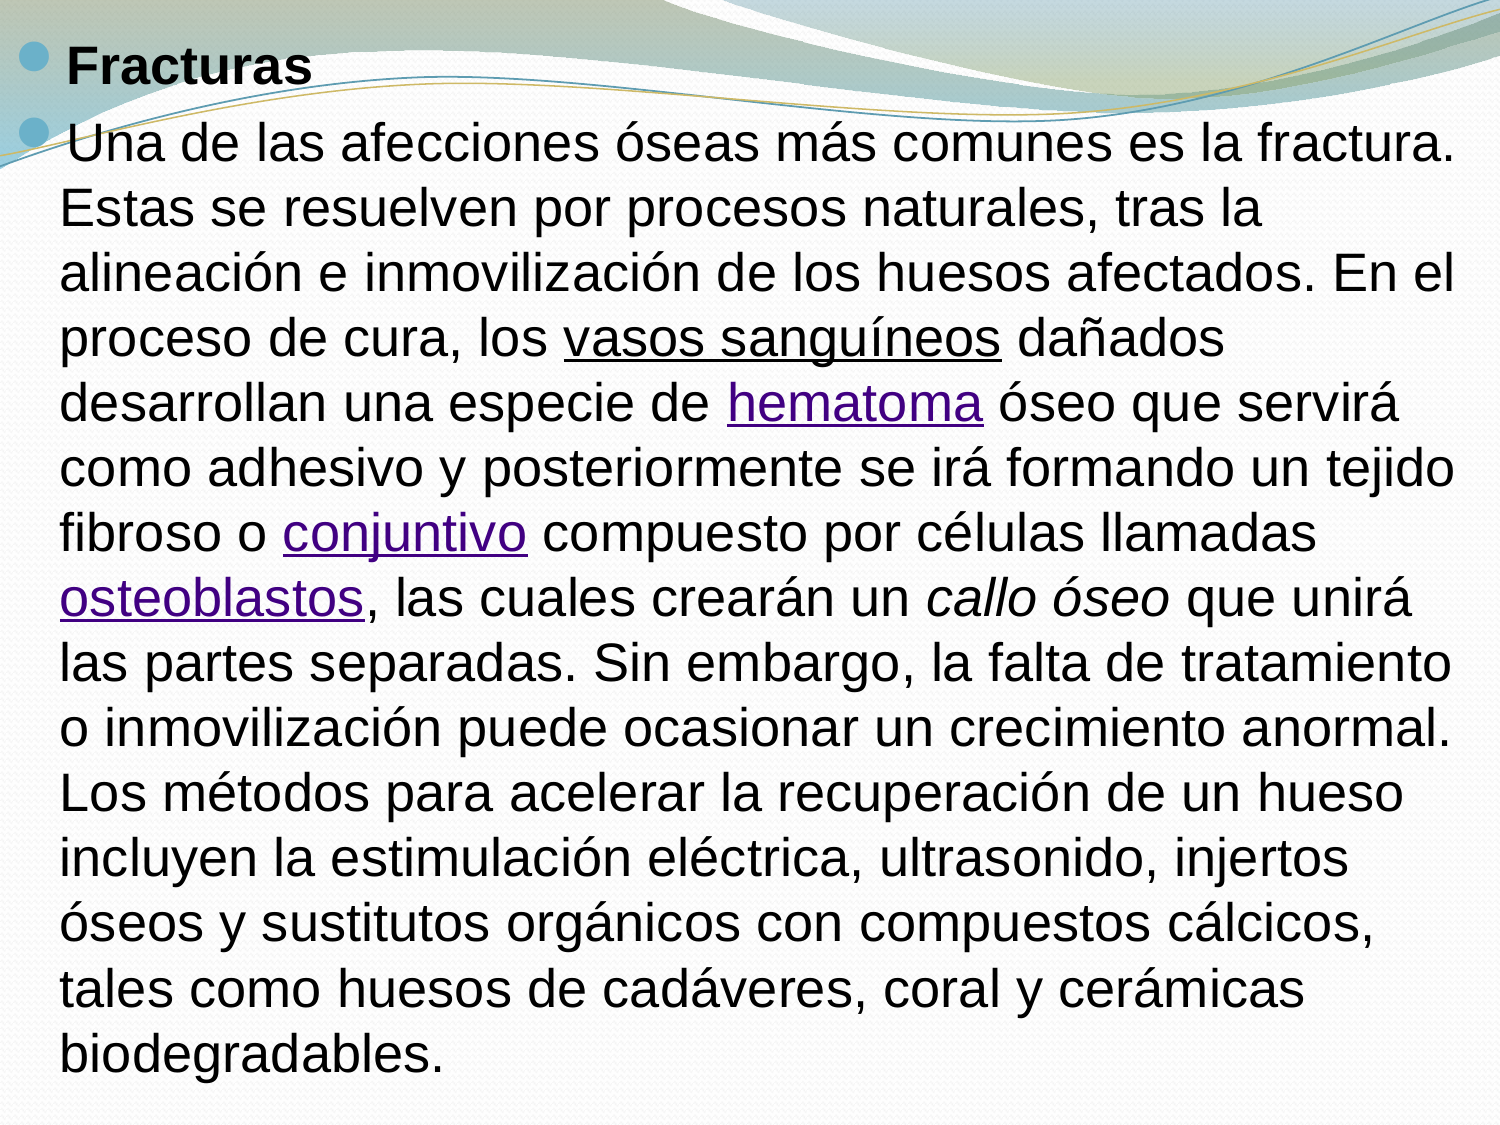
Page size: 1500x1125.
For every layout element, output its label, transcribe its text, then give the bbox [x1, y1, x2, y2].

list Fracturas Una de las afecciones óseas más comunes es la fractura. Estas se resuelven por procesos naturales, tras la alineación e inmovilización de los huesos afectados. En el proceso de cura, los vasos sanguíneos dañados desarrollan una especie de hematoma óseo que servirá como adhesivo y posteriormente se irá formando un tejido fibroso o conjuntivo compuesto por células llamadas osteoblastos, las cuales crearán un callo óseo que unirá las partes separadas. Sin embargo, la falta de tratamiento o inmovilización puede ocasionar un crecimiento anormal. Los métodos para acelerar la recuperación de un hueso incluyen la estimulación eléctrica, ultrasonido, injertos óseos y sustitutos orgánicos con compuestos cálcicos, tales como huesos de cadáveres, coral y cerámicas biodegradables. [0, 23, 1500, 1125]
